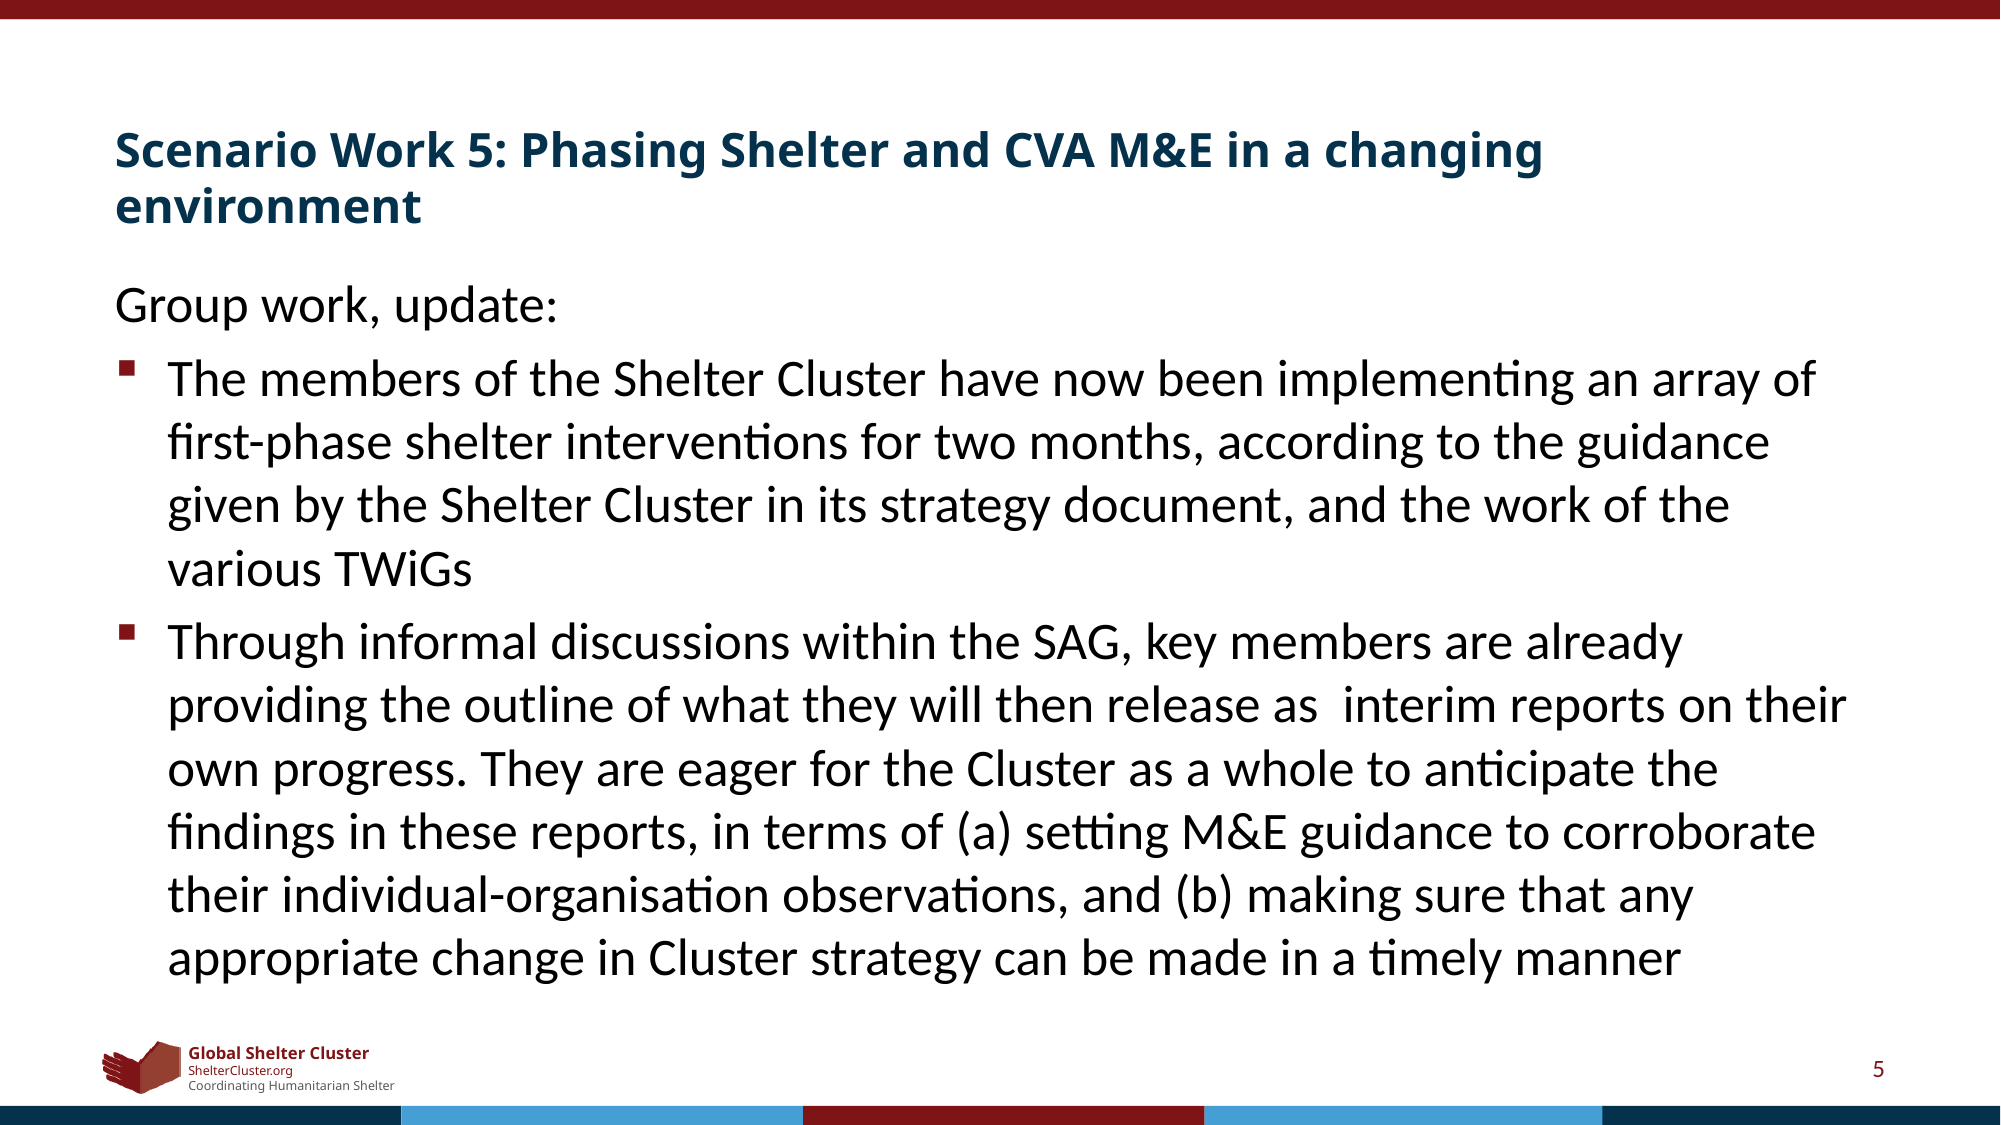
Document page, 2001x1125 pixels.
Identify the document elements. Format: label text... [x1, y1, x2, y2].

slide_number 5 [1433, 1037, 1900, 1098]
title Scenario Work 5: Phasing Shelter and CVA M&E in a changing environment [99, 111, 1863, 262]
picture [102, 1041, 181, 1094]
list Group work, update: The members of the Shelter Cluster have now been implementing an array of first-phase shelter interventions for two months, according to the guidance given by the Shelter Cluster in its strategy document, and the work of the various TWiGs Through informal discussions within the SAG, key members are already providing the outline of what they will then release as interim reports on their own progress. They are eager for the Cluster as a whole to anticipate the findings in these reports, in terms of (a) setting M&E guidance to corroborate their individual-organisation observations, and (b) making sure that any appropriate change in Cluster strategy can be made in a timely manner [99, 262, 1900, 1005]
